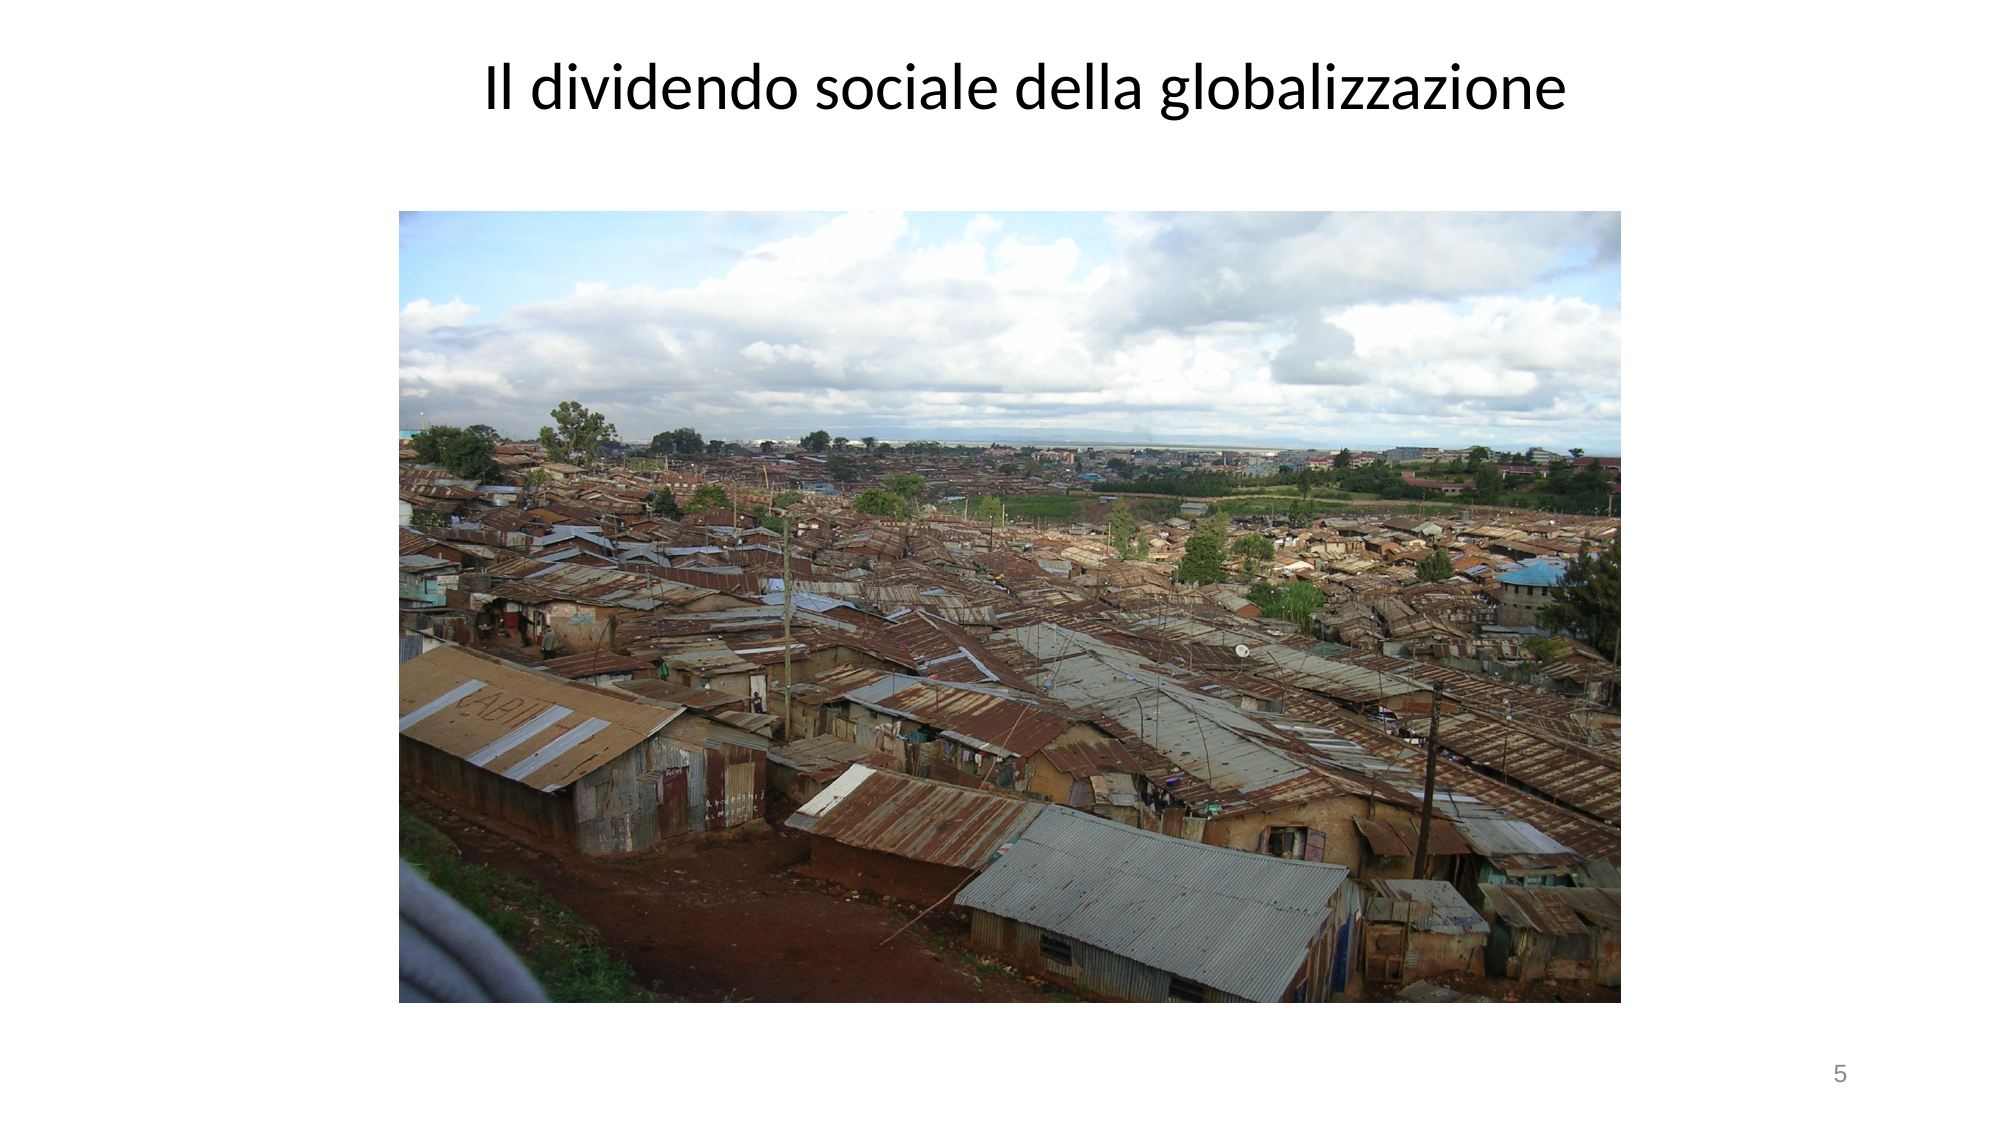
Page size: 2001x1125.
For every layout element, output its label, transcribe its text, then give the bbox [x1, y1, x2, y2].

slide_number 5 [1412, 1042, 1863, 1103]
text_box Il dividendo sociale della globalizzazione [468, 35, 1674, 130]
picture [399, 211, 1621, 1003]
